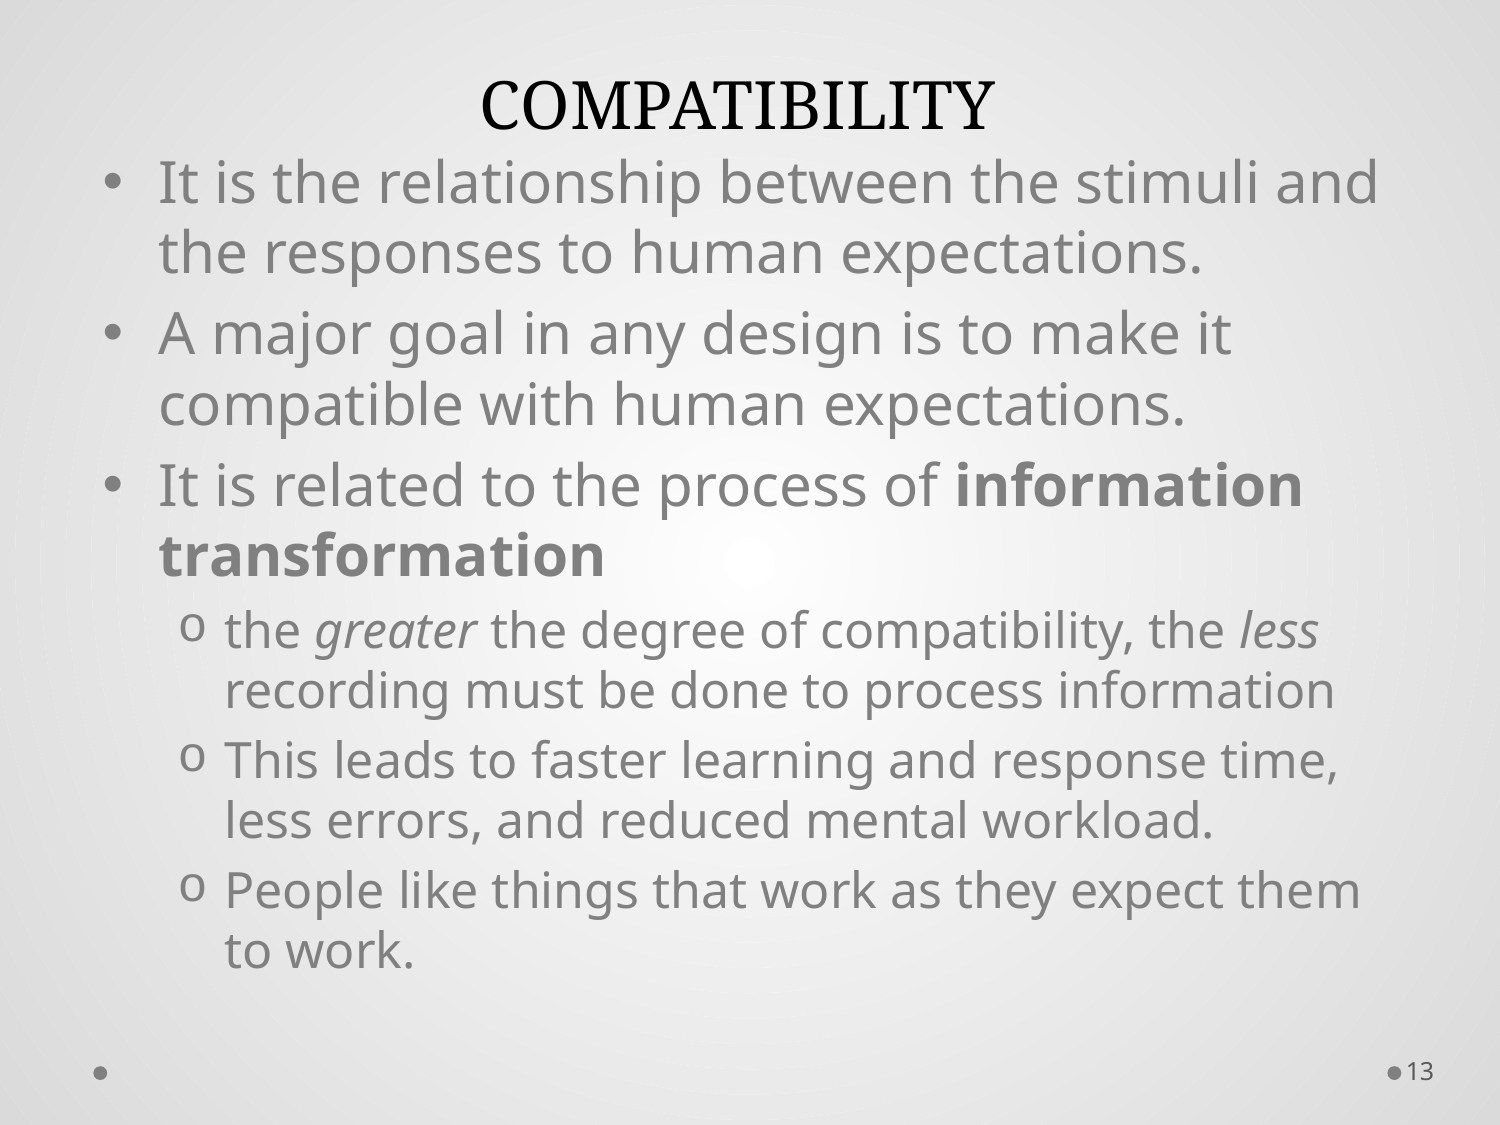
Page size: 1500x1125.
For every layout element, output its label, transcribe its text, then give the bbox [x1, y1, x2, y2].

list It is the relationship between the stimuli and the responses to human expectations. A major goal in any design is to make it compatible with human expectations. It is related to the process of information transformation the greater the degree of compatibility, the less recording must be done to process information This leads to faster learning and response time, less errors, and reduced mental workload. People like things that work as they expect them to work. [87, 137, 1438, 1100]
slide_number 13 [1401, 1042, 1494, 1103]
title COMPATIBILITY [62, 50, 1413, 150]
